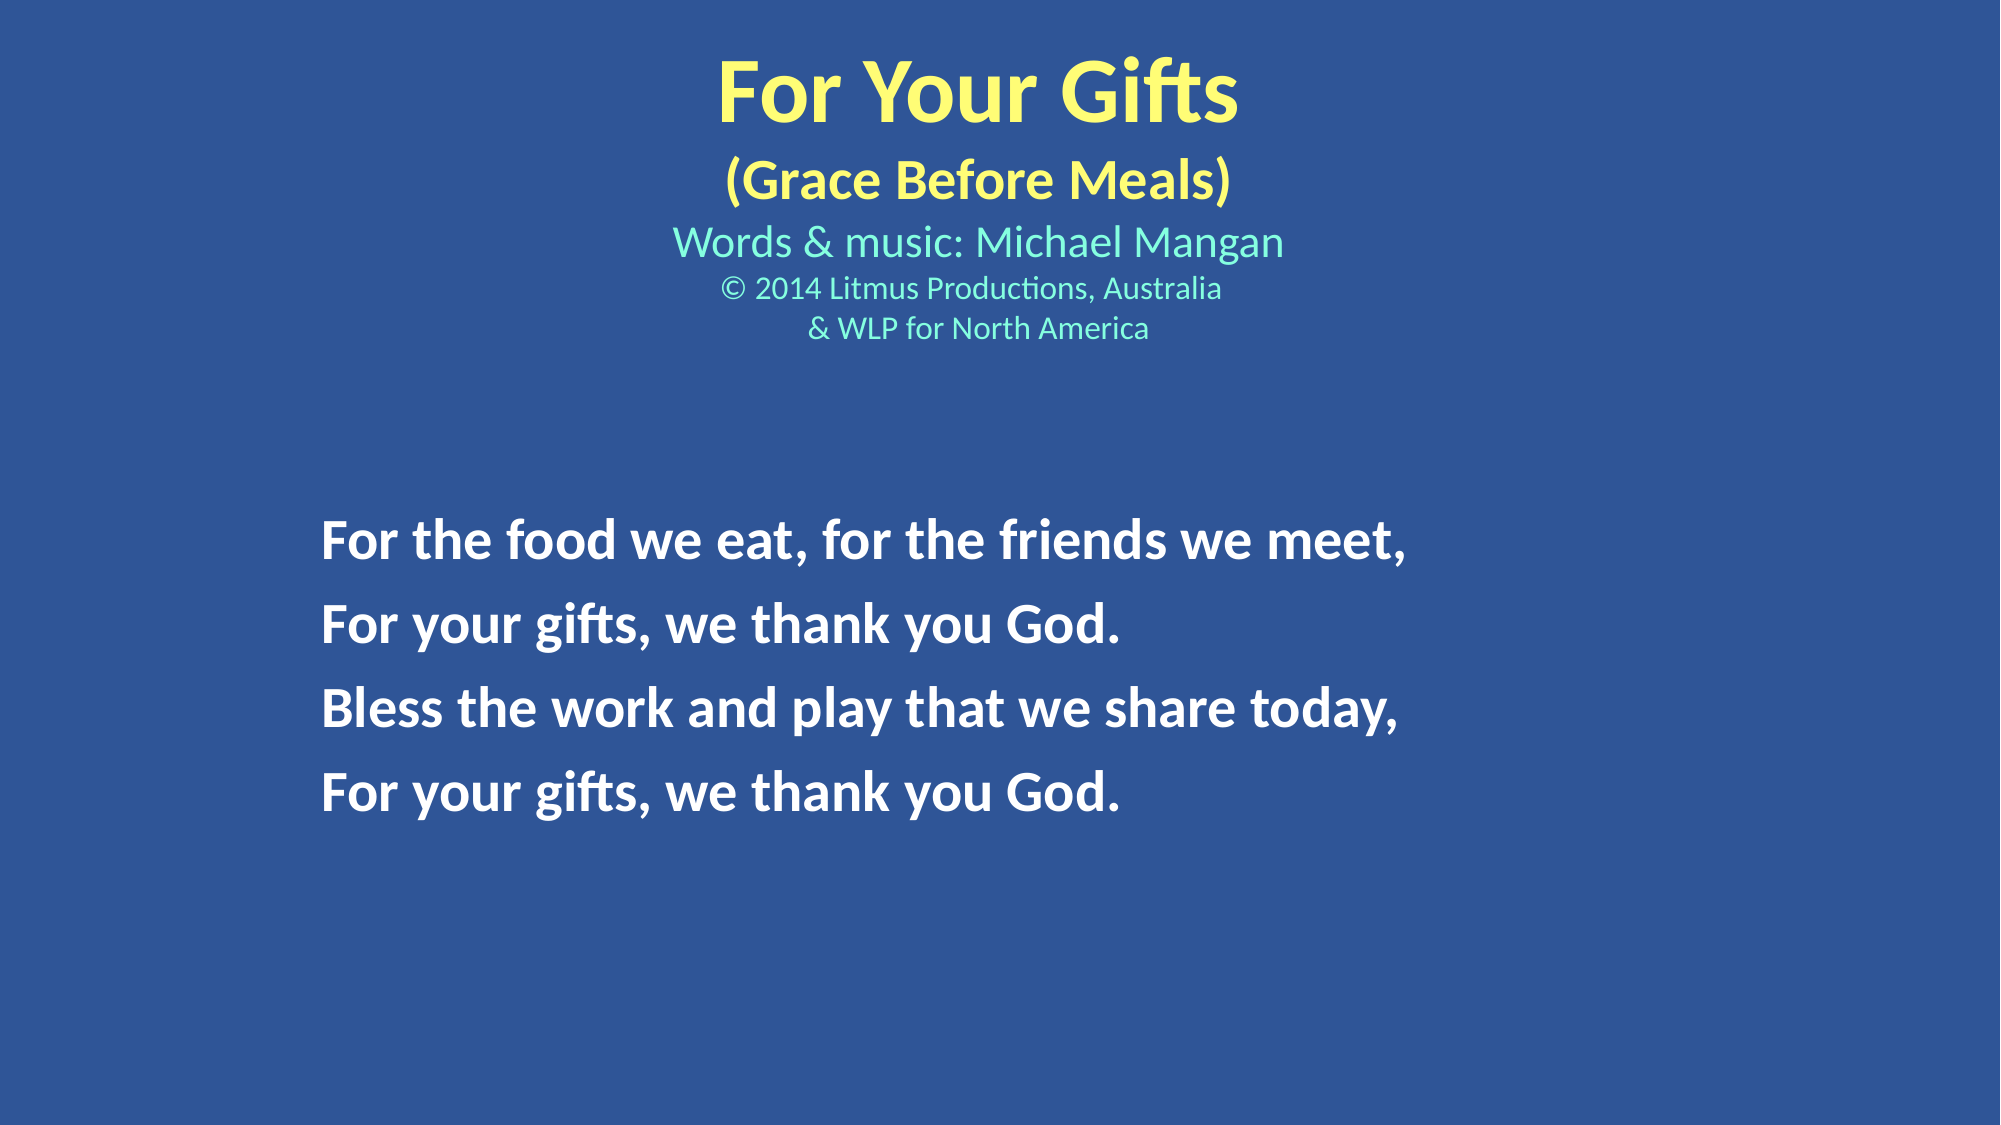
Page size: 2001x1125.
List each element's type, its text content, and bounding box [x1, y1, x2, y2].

list For the food we eat, for the friends we meet, For your gifts, we thank you God. Bless the work and play that we share today, For your gifts, we thank you God. [306, 501, 1694, 849]
text_box For Your Gifts (Grace Before Meals) Words & music: Michael Mangan © 2014 Litmus Productions, Australia & WLP for North America [291, 28, 1667, 347]
